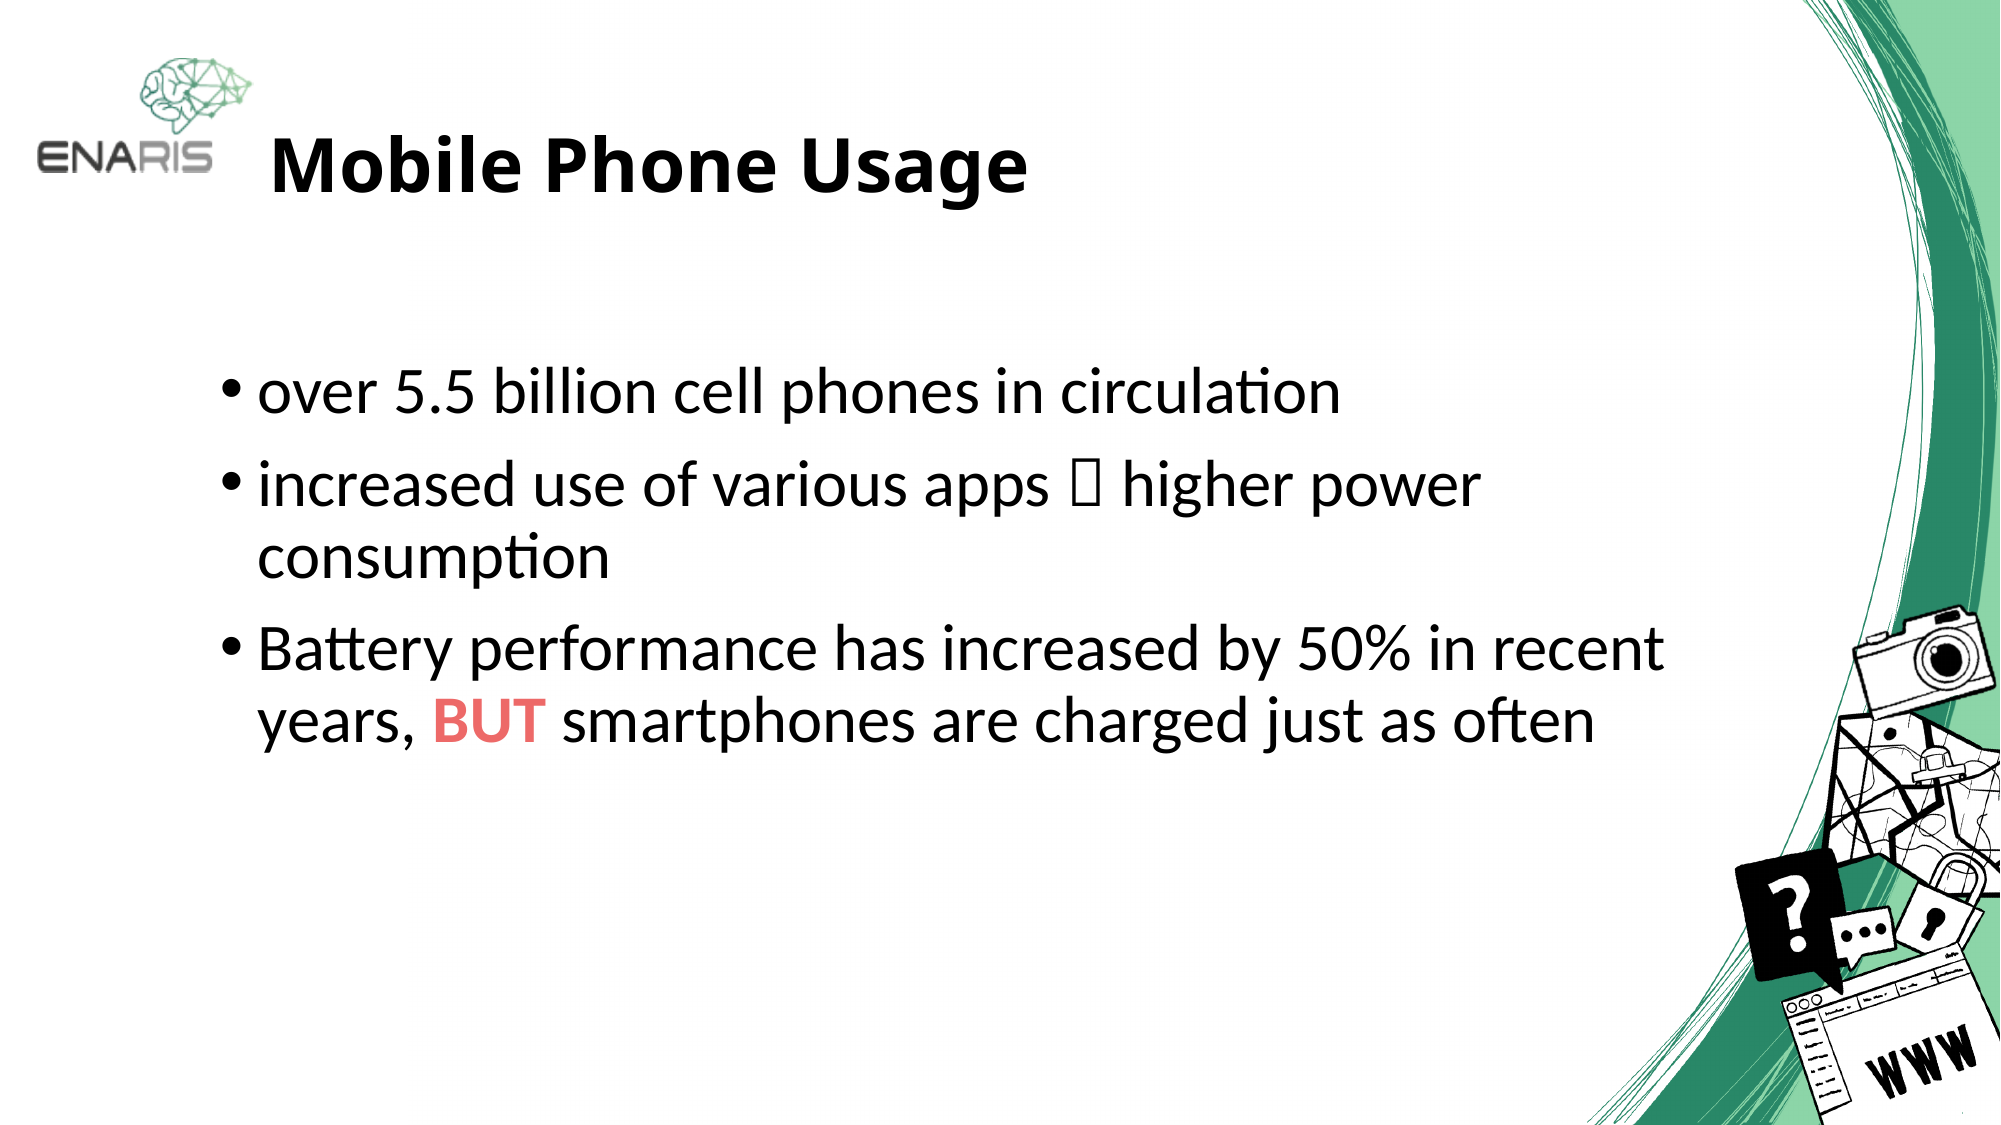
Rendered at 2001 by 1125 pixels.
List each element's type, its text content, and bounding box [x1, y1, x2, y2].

title Mobile Phone Usage [253, 59, 1863, 278]
picture [37, 58, 254, 173]
picture [408, 0, 2000, 1125]
list over 5.5 billion cell phones in circulation increased use of various apps  higher power consumption Battery performance has increased by 50% in recent years, BUT smartphones are charged just as often [204, 347, 1795, 1013]
